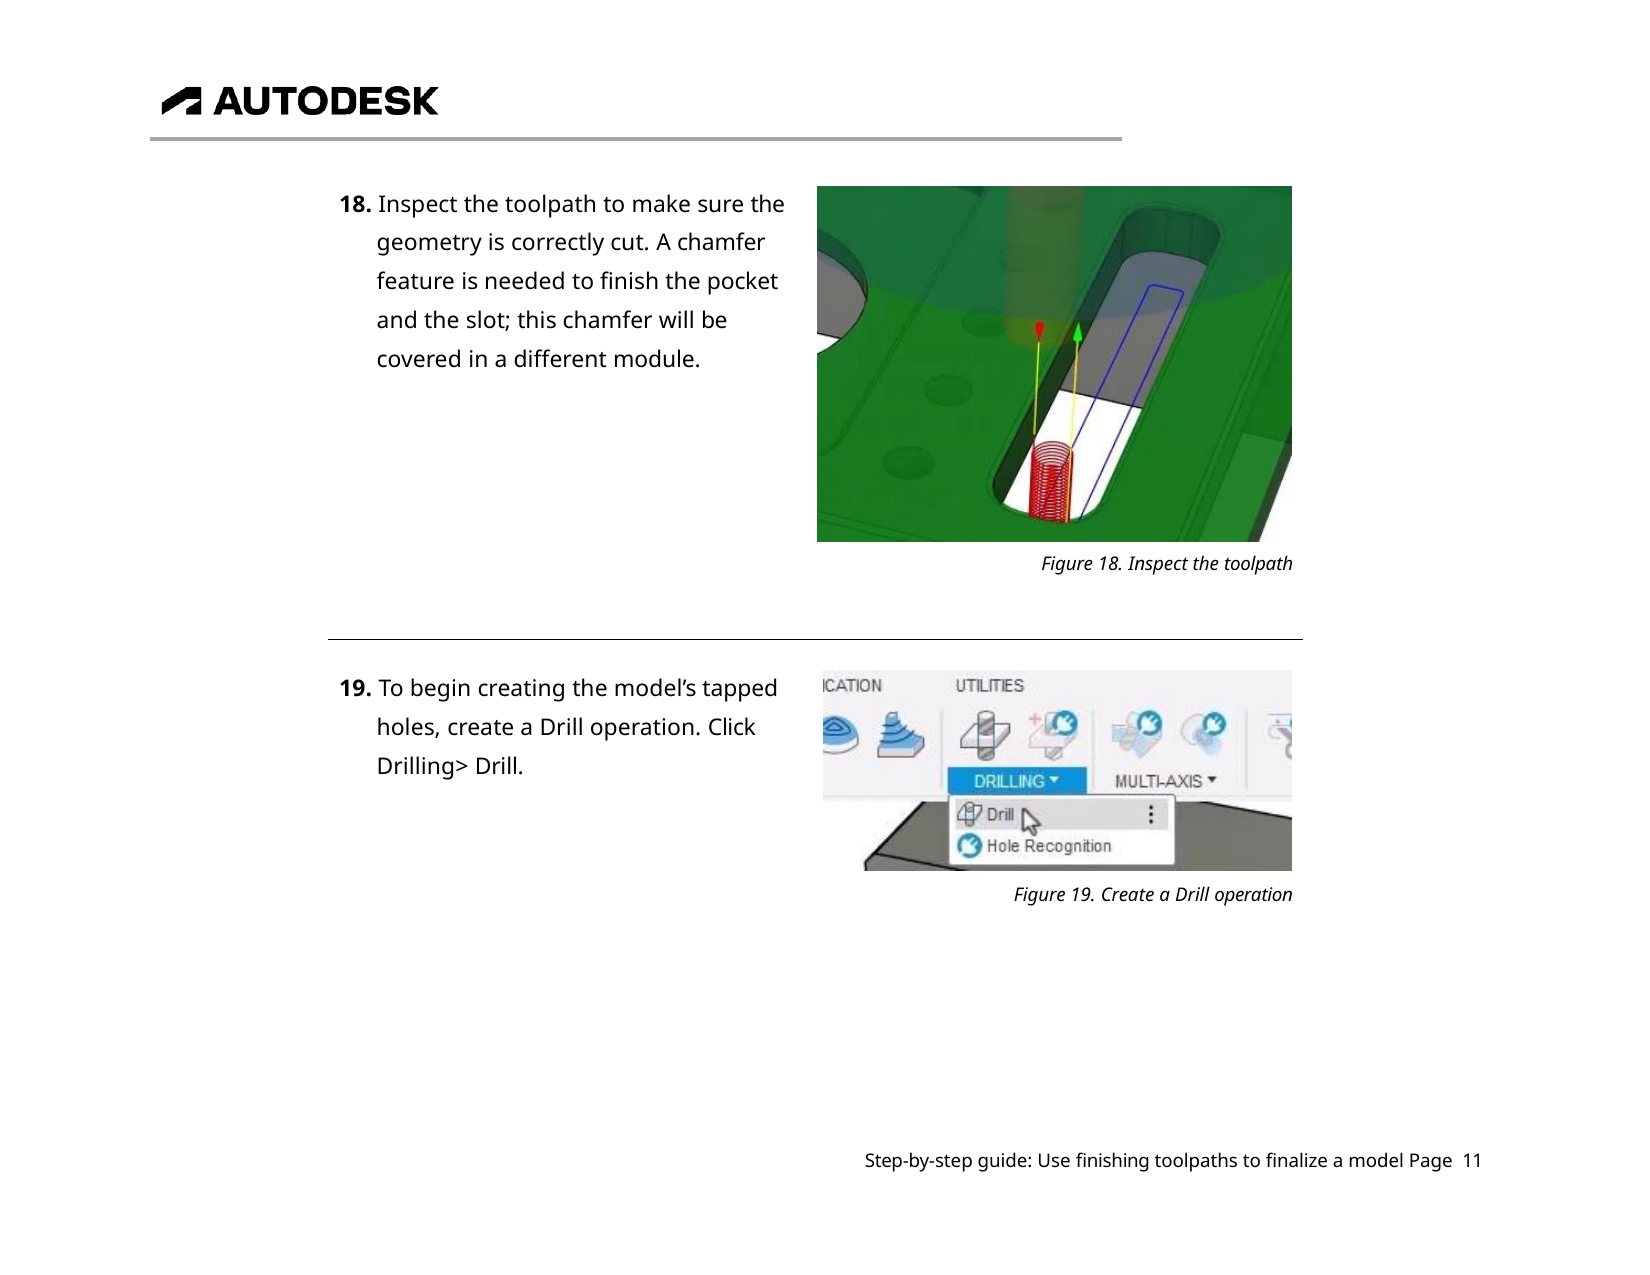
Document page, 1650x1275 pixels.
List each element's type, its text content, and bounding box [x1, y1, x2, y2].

picture [161, 86, 439, 115]
slide_number Step-by-step guide: Use finishing toolpaths to finalize a model Page 20 [862, 1145, 1509, 1275]
picture [822, 670, 1292, 871]
table_header 18. Inspect the toolpath to make sure the geometry is correctly cut. A chamfer feature is needed to finish the pocket and the slot; this chamfer will be covered in a different module. [328, 187, 802, 639]
table_header Figure 18. Inspect the toolpath [802, 187, 1303, 639]
picture [817, 186, 1293, 543]
table_cell Figure 19. Create a Drill operation [802, 640, 1303, 916]
table_cell 19. To begin creating the model’s tapped holes, create a Drill operation. Click Drilling> Drill. [328, 640, 802, 916]
